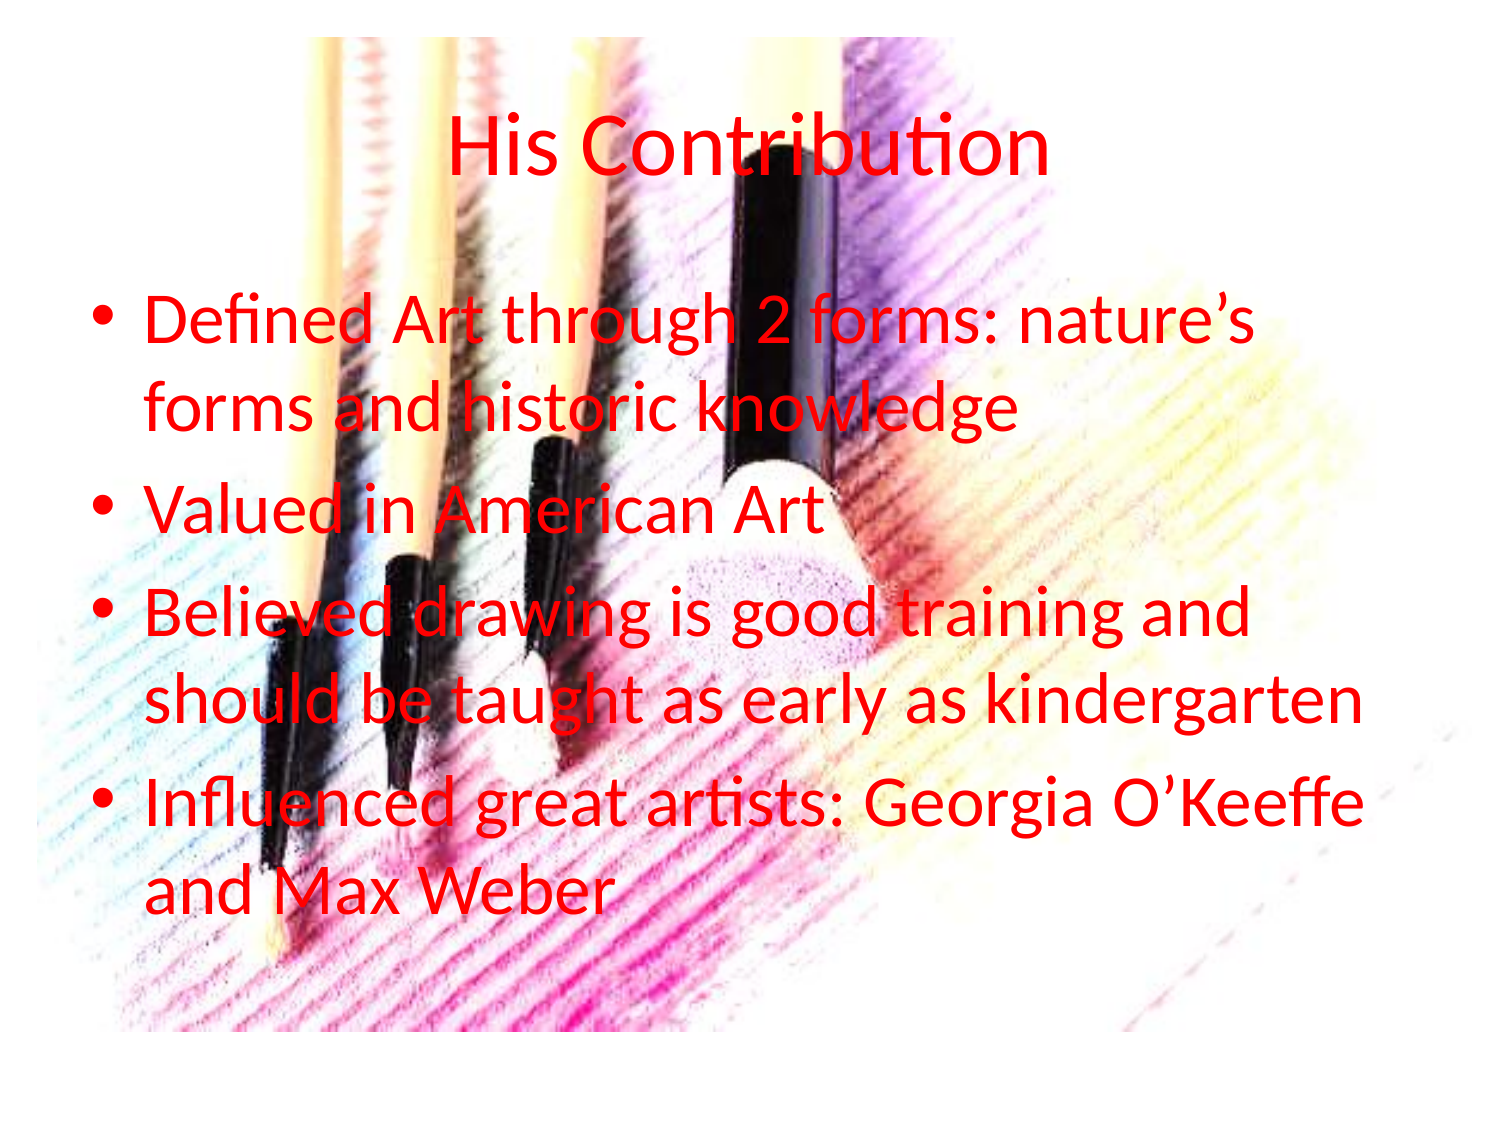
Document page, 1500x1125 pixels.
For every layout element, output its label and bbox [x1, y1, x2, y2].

picture [37, 37, 1472, 1032]
